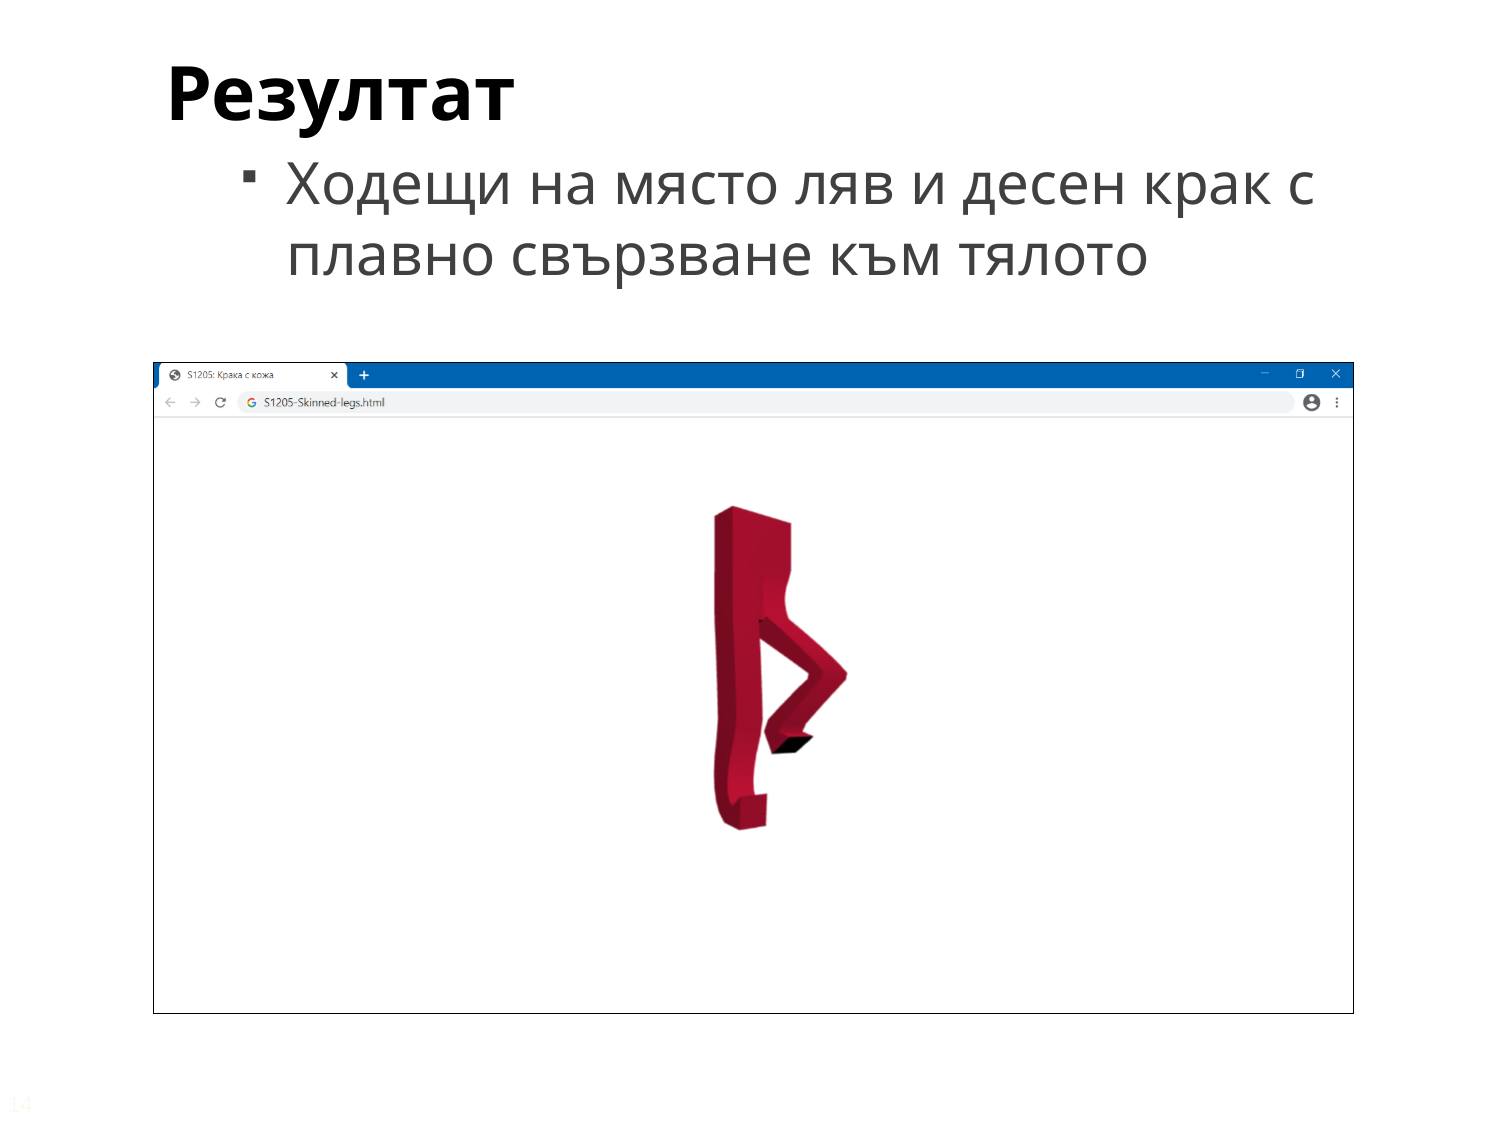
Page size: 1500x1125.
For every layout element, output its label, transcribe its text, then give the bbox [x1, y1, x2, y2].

picture [153, 362, 1354, 1014]
list Резултат Ходещи на място ляв и десен крак с плавно свързване към тялото [150, 37, 1488, 1113]
